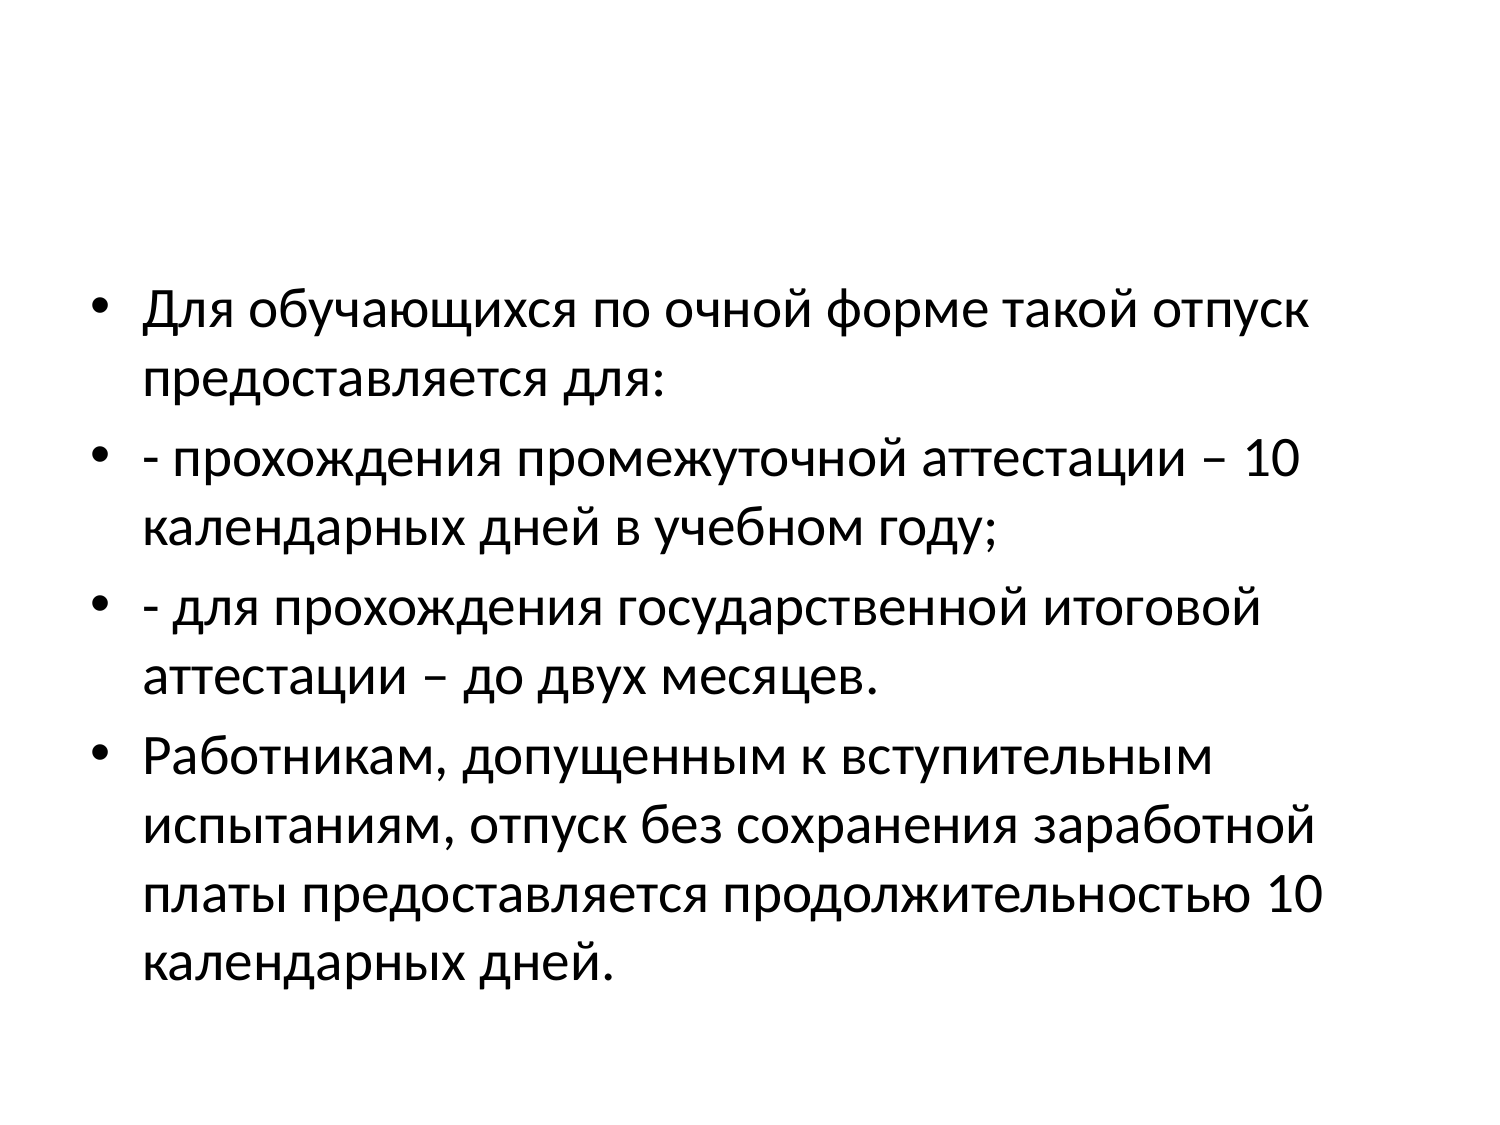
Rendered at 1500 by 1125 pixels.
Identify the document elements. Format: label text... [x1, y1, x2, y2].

list Для обучающихся по очной форме такой отпуск предоставляется для: - прохождения промежуточной аттестации – 10 календарных дней в учебном году; - для прохождения государственной итоговой аттестации – до двух месяцев. Работникам, допущенным к вступительным испытаниям, отпуск без сохранения заработной платы предоставляется продолжительностью 10 календарных дней. [75, 262, 1425, 1005]
